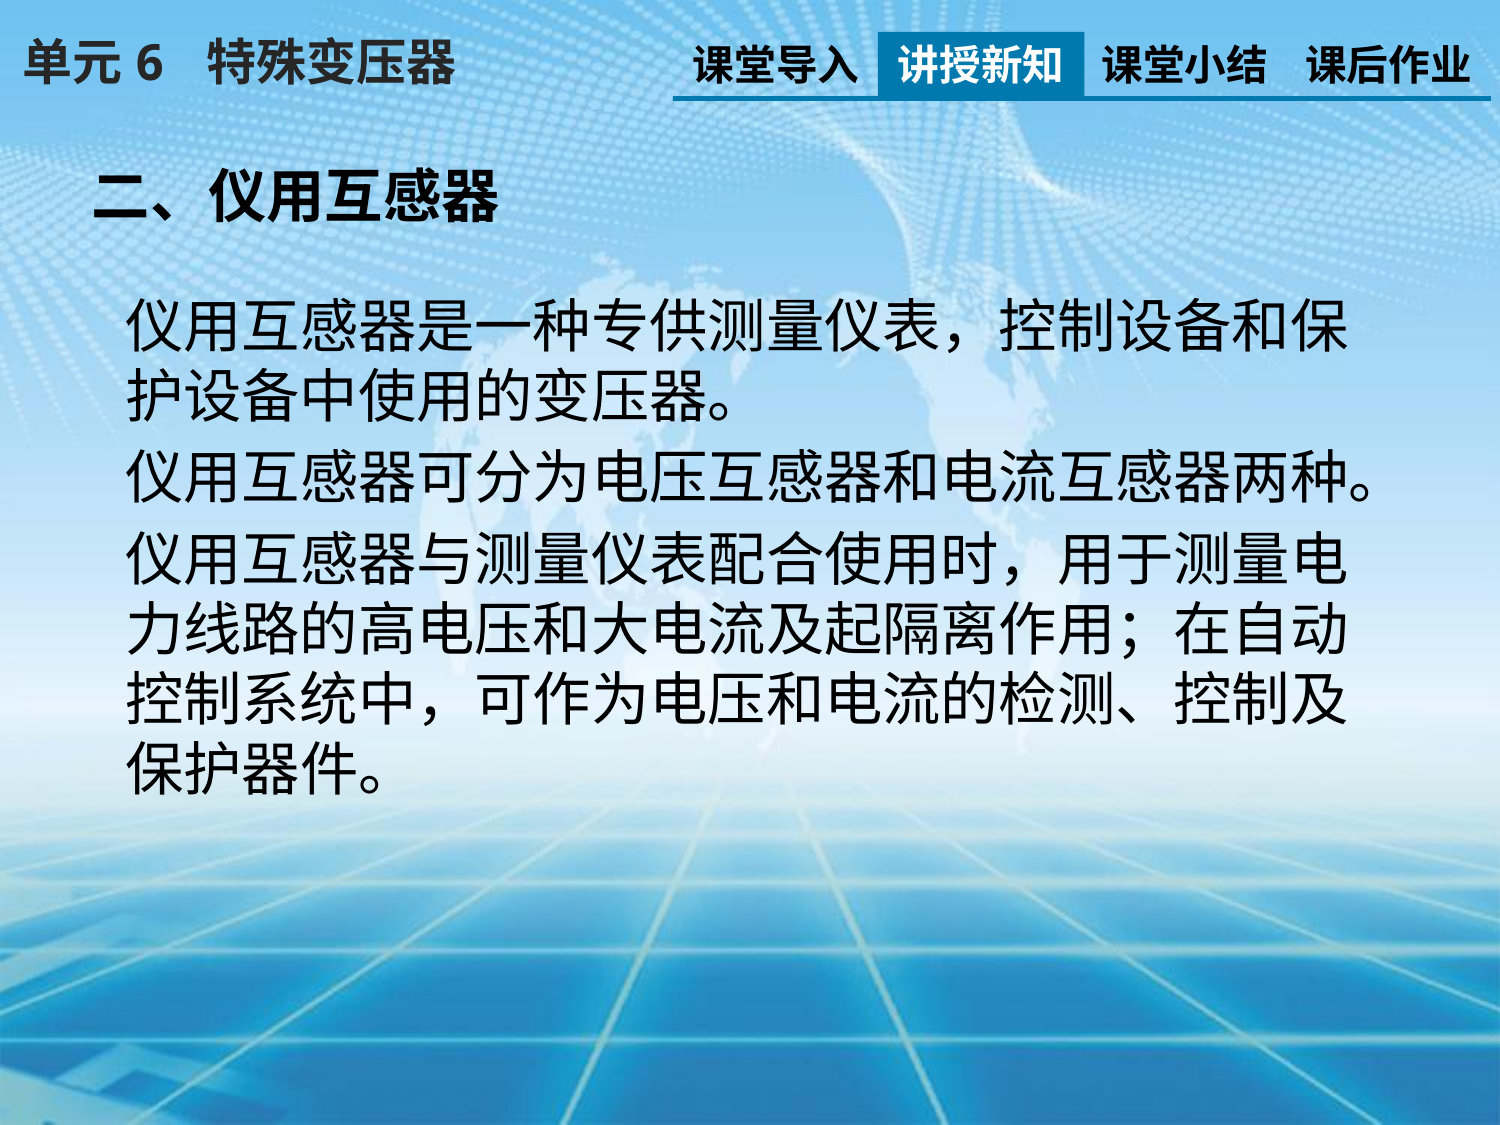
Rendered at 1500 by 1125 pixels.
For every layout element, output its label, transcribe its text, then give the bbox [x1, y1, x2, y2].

text_box 二、仪用互感器 [76, 132, 615, 256]
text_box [7, 22, 1492, 99]
picture [0, 0, 1500, 1125]
text_box 仪用互感器是一种专供测量仪表，控制设备和保护设备中使用的变压器。 仪用互感器可分为电压互感器和电流互感器两种。 仪用互感器与测量仪表配合使用时，用于测量电力线路的高电压和大电流及起隔离作用；在自动控制系统中，可作为电压和电流的检测、控制及保护器件。 [110, 281, 1407, 870]
